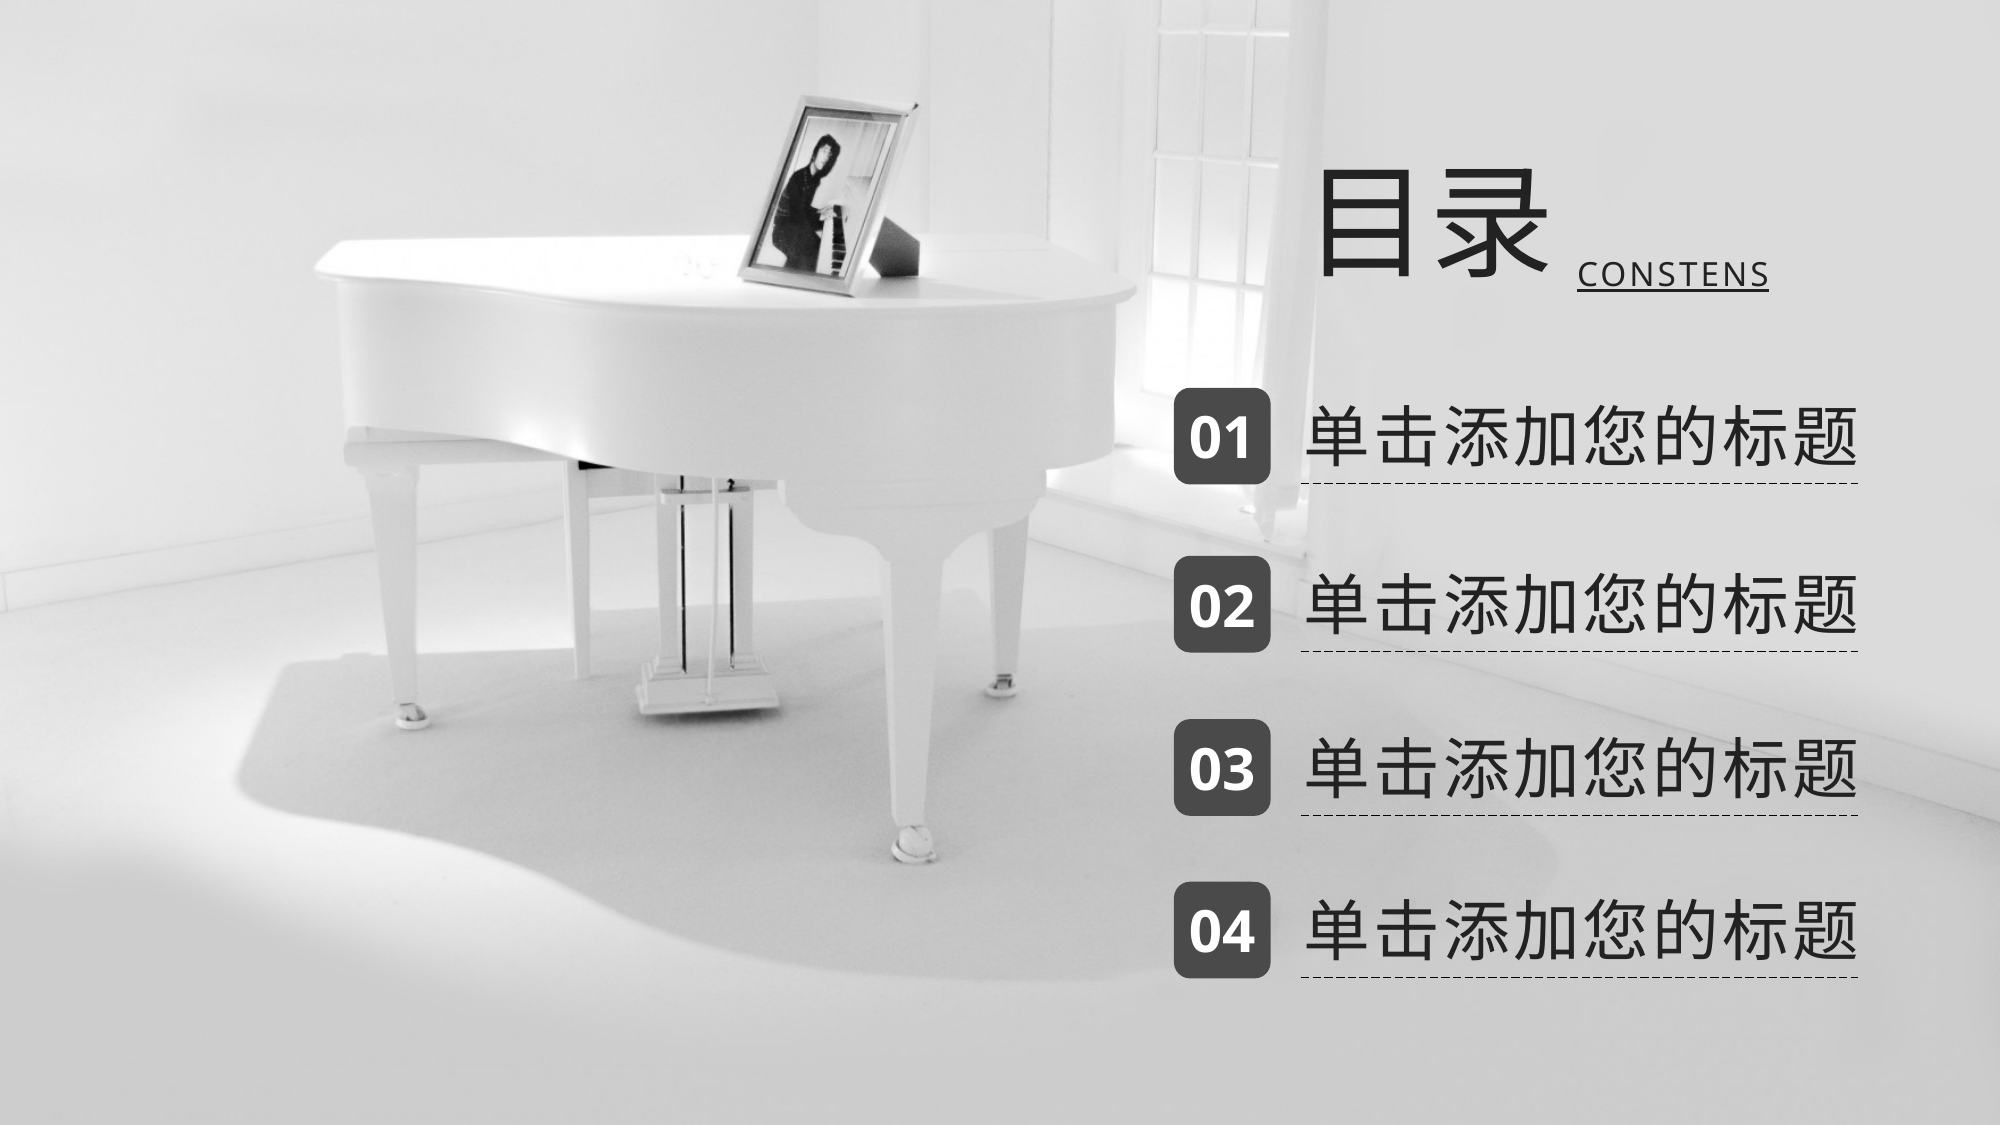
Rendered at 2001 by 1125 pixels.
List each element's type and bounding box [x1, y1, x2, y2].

picture [0, 0, 2000, 1125]
text_box [1164, 881, 1880, 979]
text_box [1164, 555, 1880, 653]
text_box [1164, 719, 1880, 816]
text_box [1164, 387, 1880, 485]
text_box [1279, 135, 1819, 302]
